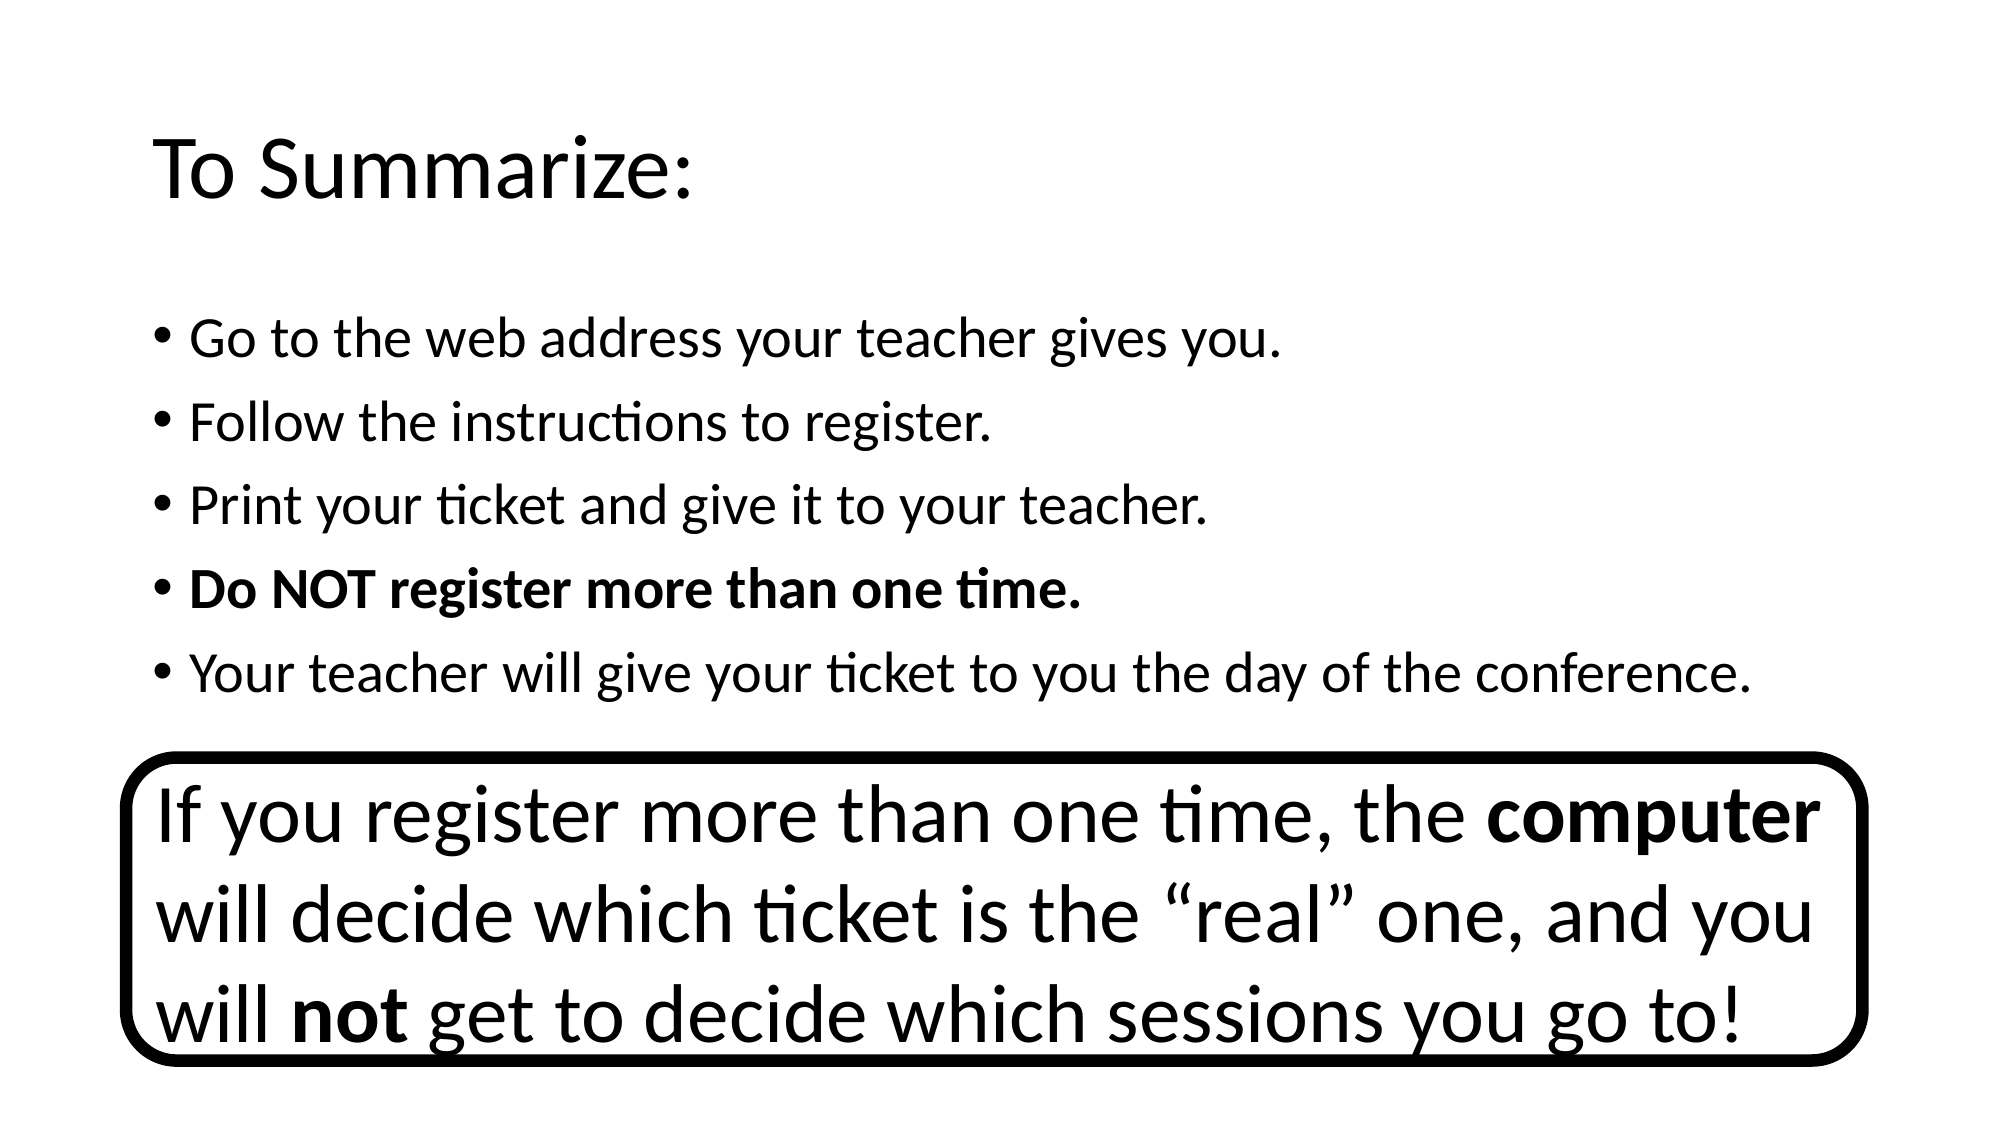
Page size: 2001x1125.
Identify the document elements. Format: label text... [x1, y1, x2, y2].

text_box If you register more than one time, the computer will decide which ticket is the “real” one, and you will not get to decide which sessions you go to! [125, 756, 1864, 1062]
title To Summarize: [137, 59, 1863, 278]
list Go to the web address your teacher gives you. Follow the instructions to register. Print your ticket and give it to your teacher. Do NOT register more than one time. Your teacher will give your ticket to you the day of the conference. [137, 299, 1863, 796]
